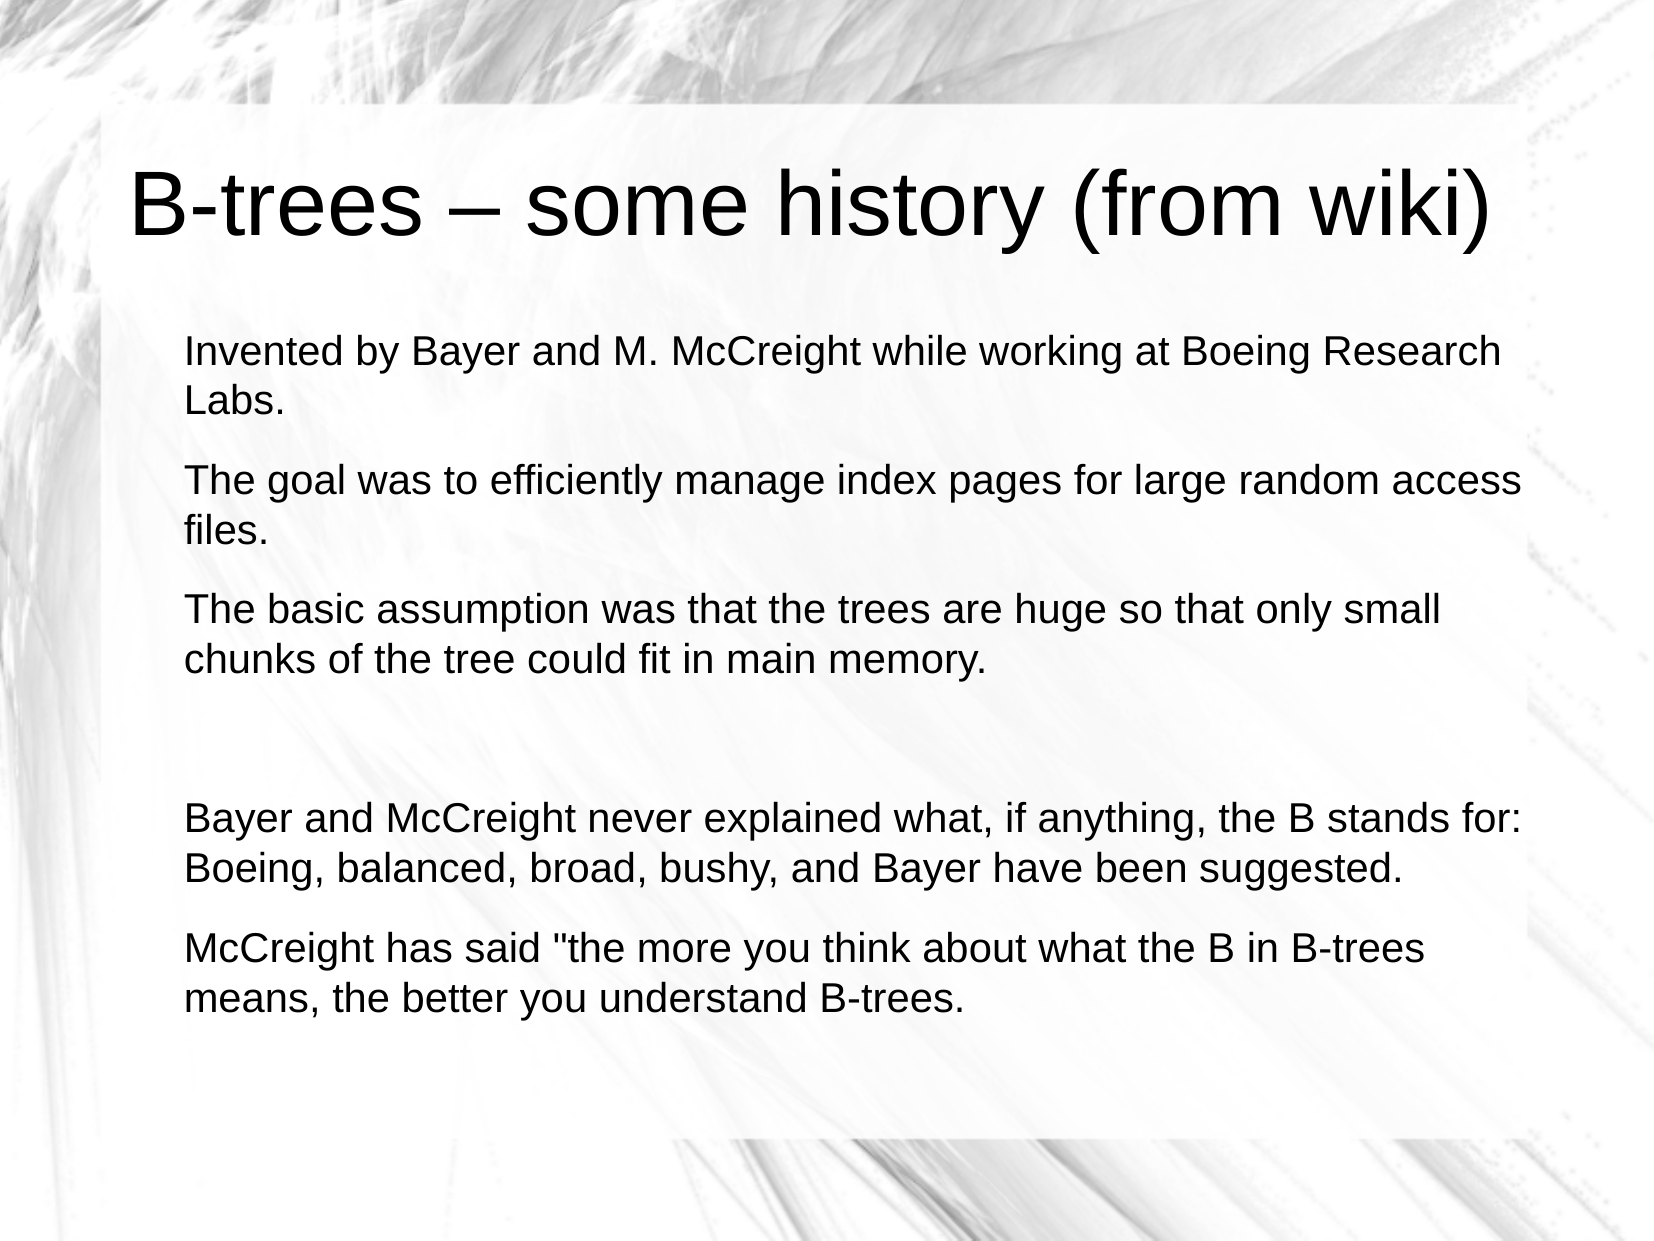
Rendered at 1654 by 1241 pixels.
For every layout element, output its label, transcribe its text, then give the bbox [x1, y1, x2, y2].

title B-trees – some history (from wiki) [118, 93, 1506, 299]
list Invented by Bayer and M. McCreight while working at Boeing Research Labs. The goal was to efficiently manage index pages for large random access files. The basic assumption was that the trees are huge so that only small chunks of the tree could fit in main memory. Bayer and McCreight never explained what, if anything, the B stands for: Boeing, balanced, broad, bushy, and Bayer have been suggested. McCreight has said "the more you think about what the B in B-trees means, the better you understand B-trees. [118, 319, 1571, 1109]
picture [0, 0, 1654, 1241]
